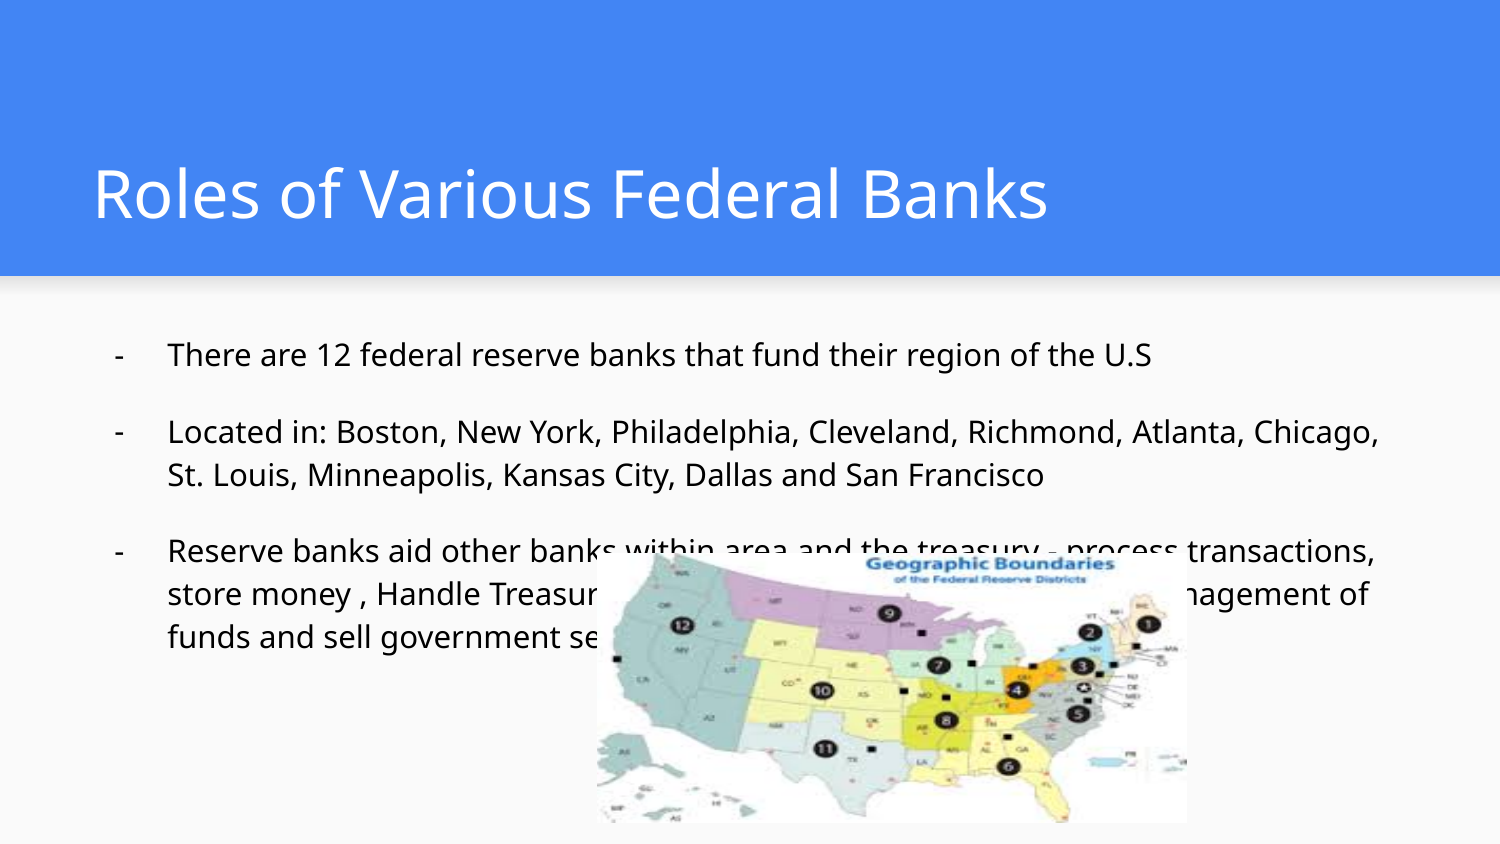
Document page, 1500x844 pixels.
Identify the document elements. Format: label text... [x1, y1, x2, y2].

list There are 12 federal reserve banks that fund their region of the U.S Located in: Boston, New York, Philadelphia, Cleveland, Richmond, Atlanta, Chicago, St. Louis, Minneapolis, Kansas City, Dallas and San Francisco Reserve banks aid other banks within area and the treasury - process transactions, store money , Handle Treasury payments, assist the treasury with management of funds and sell government securities. [77, 314, 1427, 760]
title Roles of Various Federal Banks [77, 121, 1427, 248]
picture [597, 553, 1187, 823]
